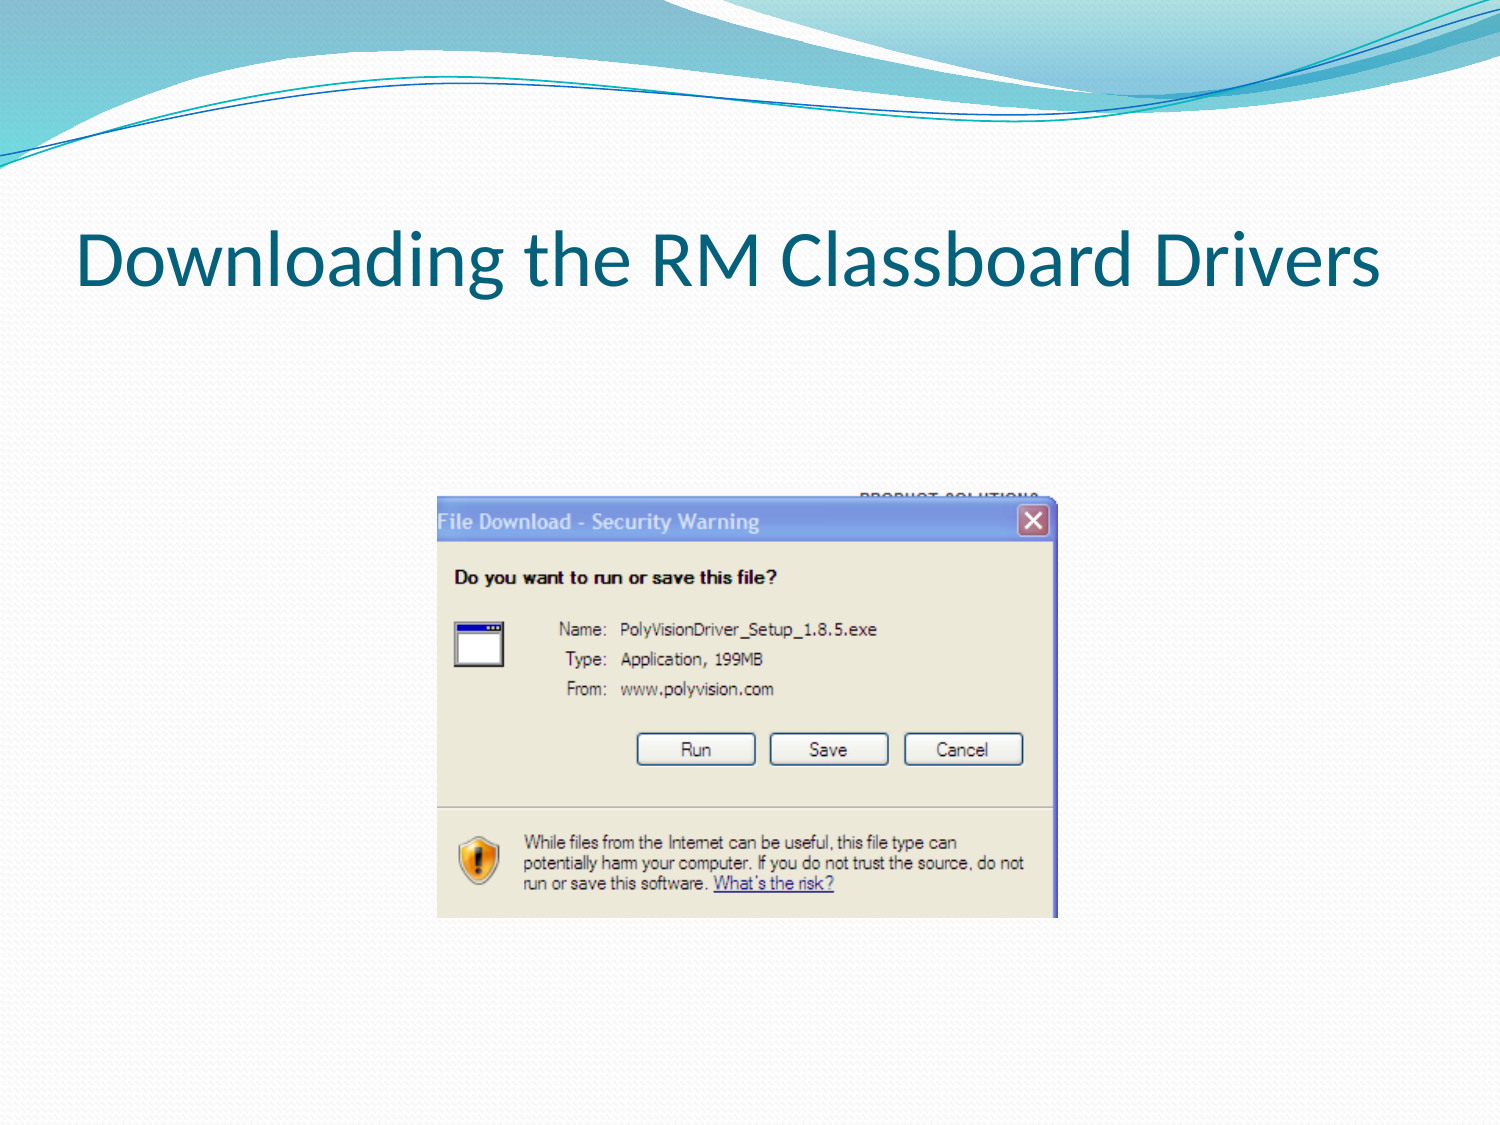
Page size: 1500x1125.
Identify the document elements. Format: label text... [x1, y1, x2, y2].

title Downloading the RM Classboard Drivers [75, 115, 1425, 303]
picture [437, 487, 1058, 918]
